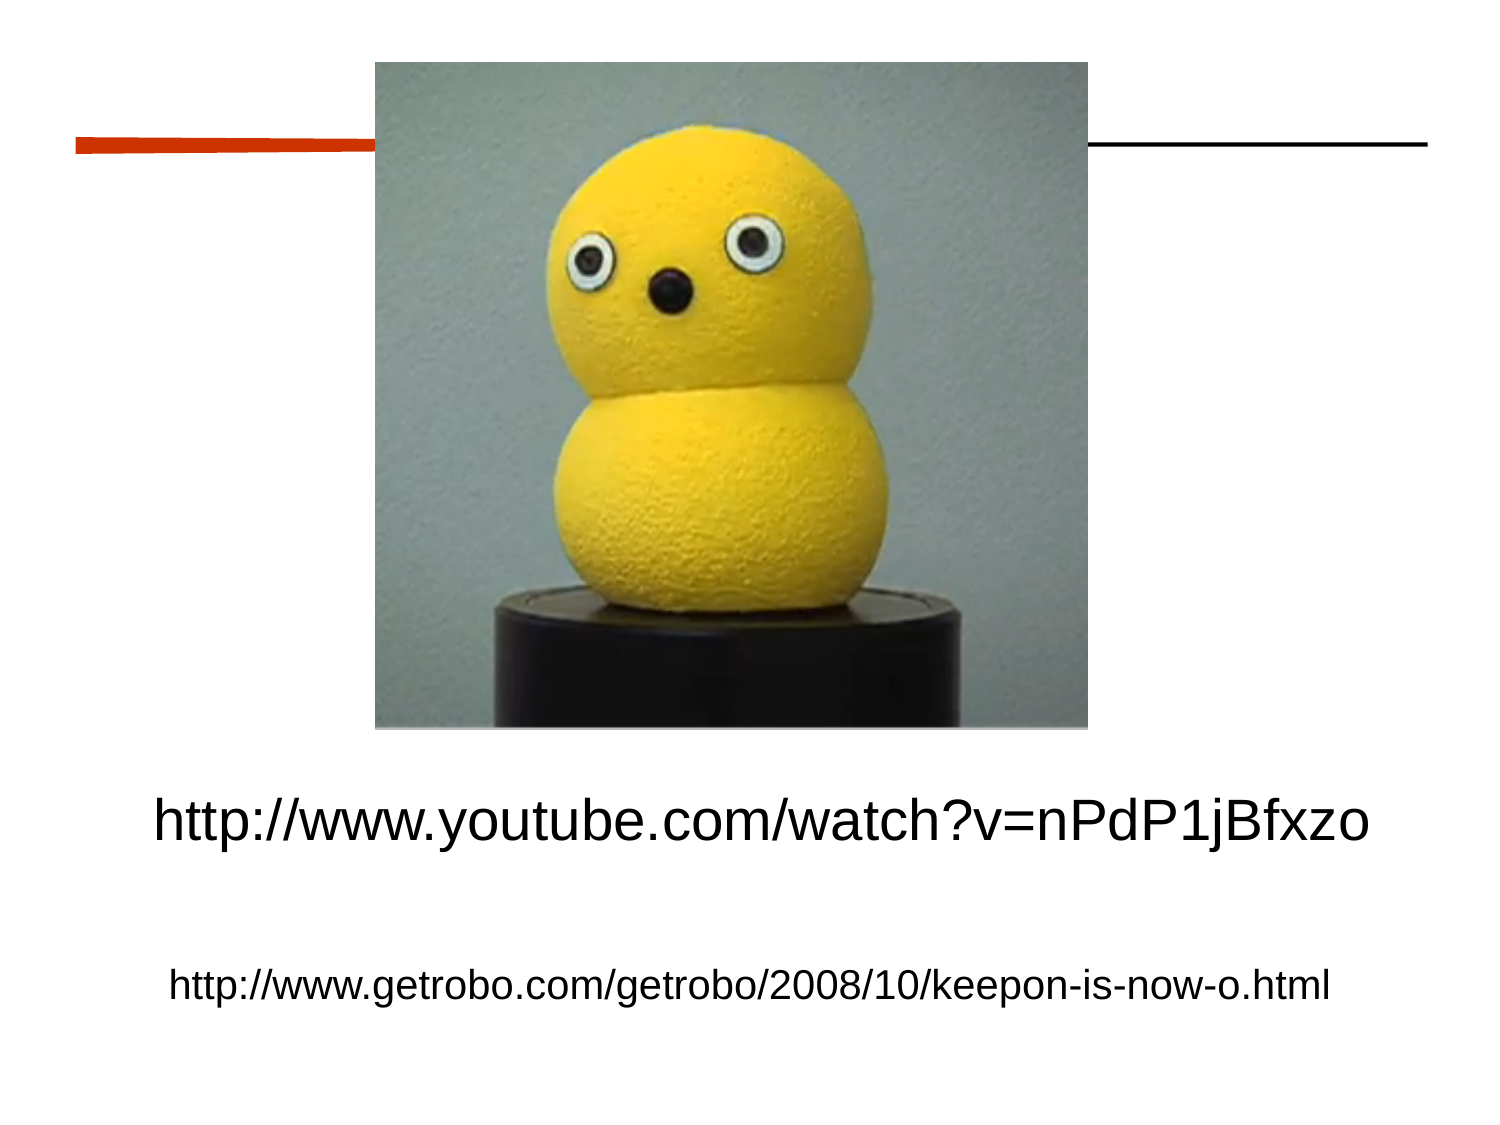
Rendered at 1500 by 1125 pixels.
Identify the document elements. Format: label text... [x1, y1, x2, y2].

text_box http://www.youtube.com/watch?v=nPdP1jBfxzo [137, 774, 1388, 860]
picture [374, 62, 1088, 730]
text_box http://www.getrobo.com/getrobo/2008/10/keepon-is-now-o.html [50, 950, 1450, 1015]
